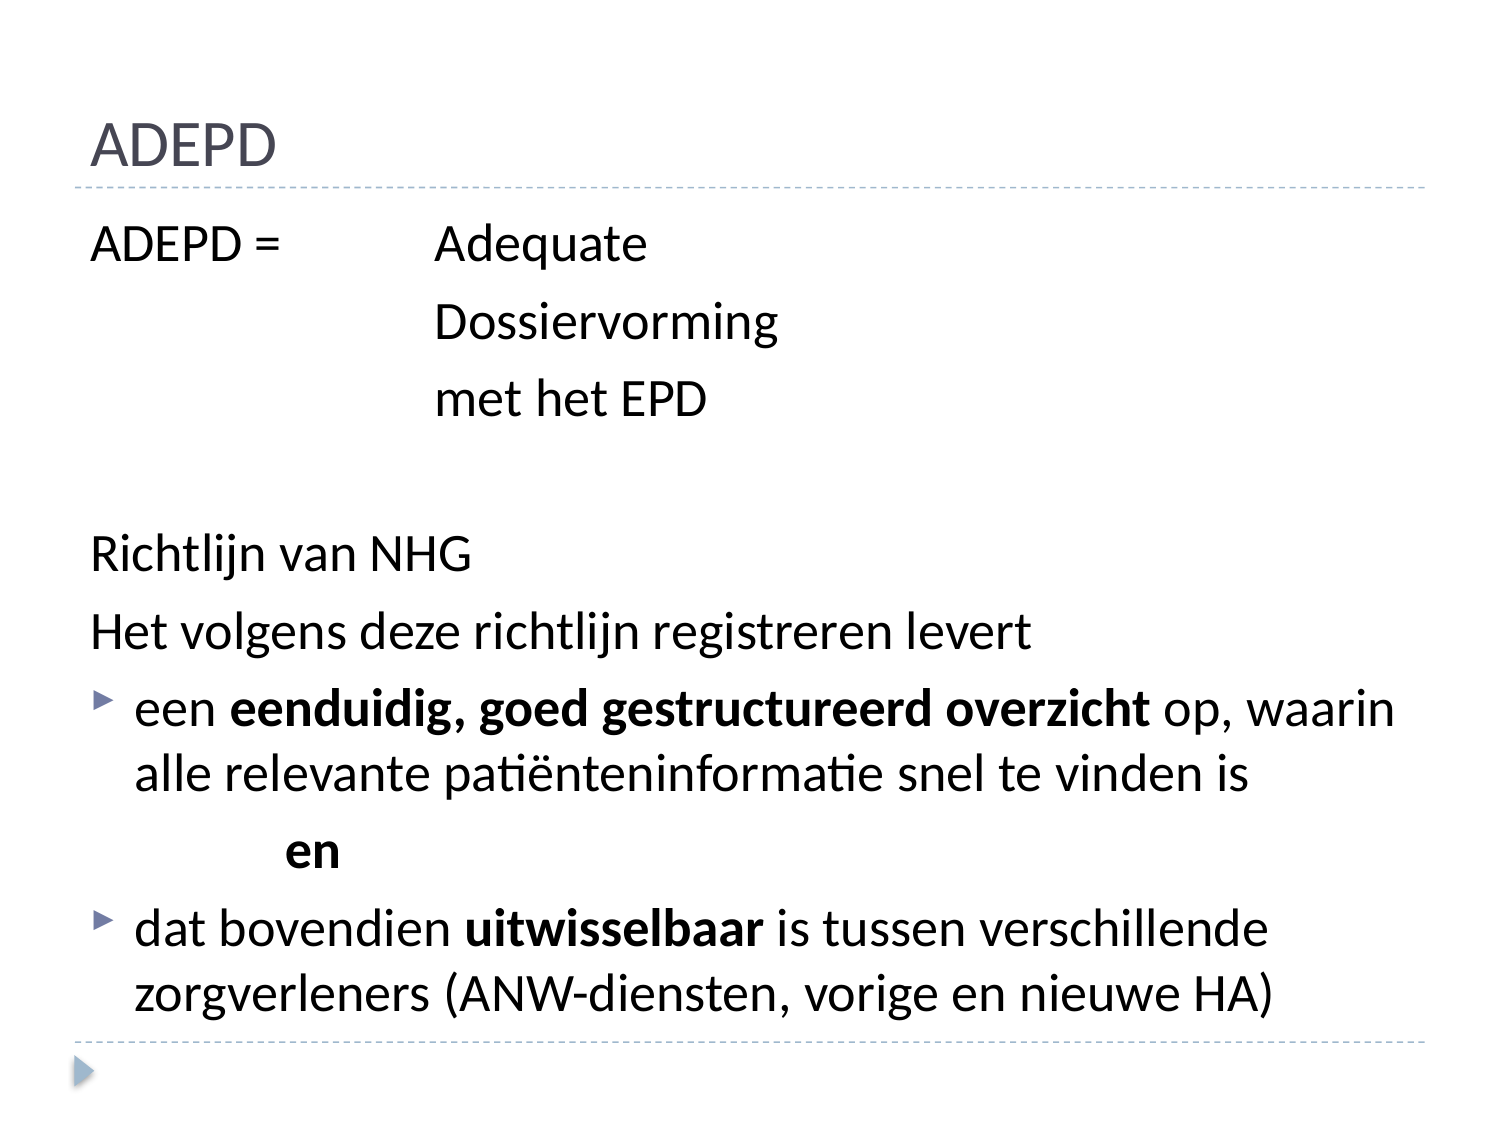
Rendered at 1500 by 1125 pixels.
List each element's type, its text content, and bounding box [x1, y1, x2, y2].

title ADEPD [74, 24, 1426, 188]
list ADEPD = Adequate Dossiervorming met het EPD Richtlijn van NHG Het volgens deze richtlijn registreren levert een eenduidig, goed gestructureerd overzicht op, waarin alle relevante patiënteninformatie snel te vinden is en dat bovendien uitwisselbaar is tussen verschillende zorgverleners (ANW-diensten, vorige en nieuwe HA) [74, 199, 1426, 1048]
